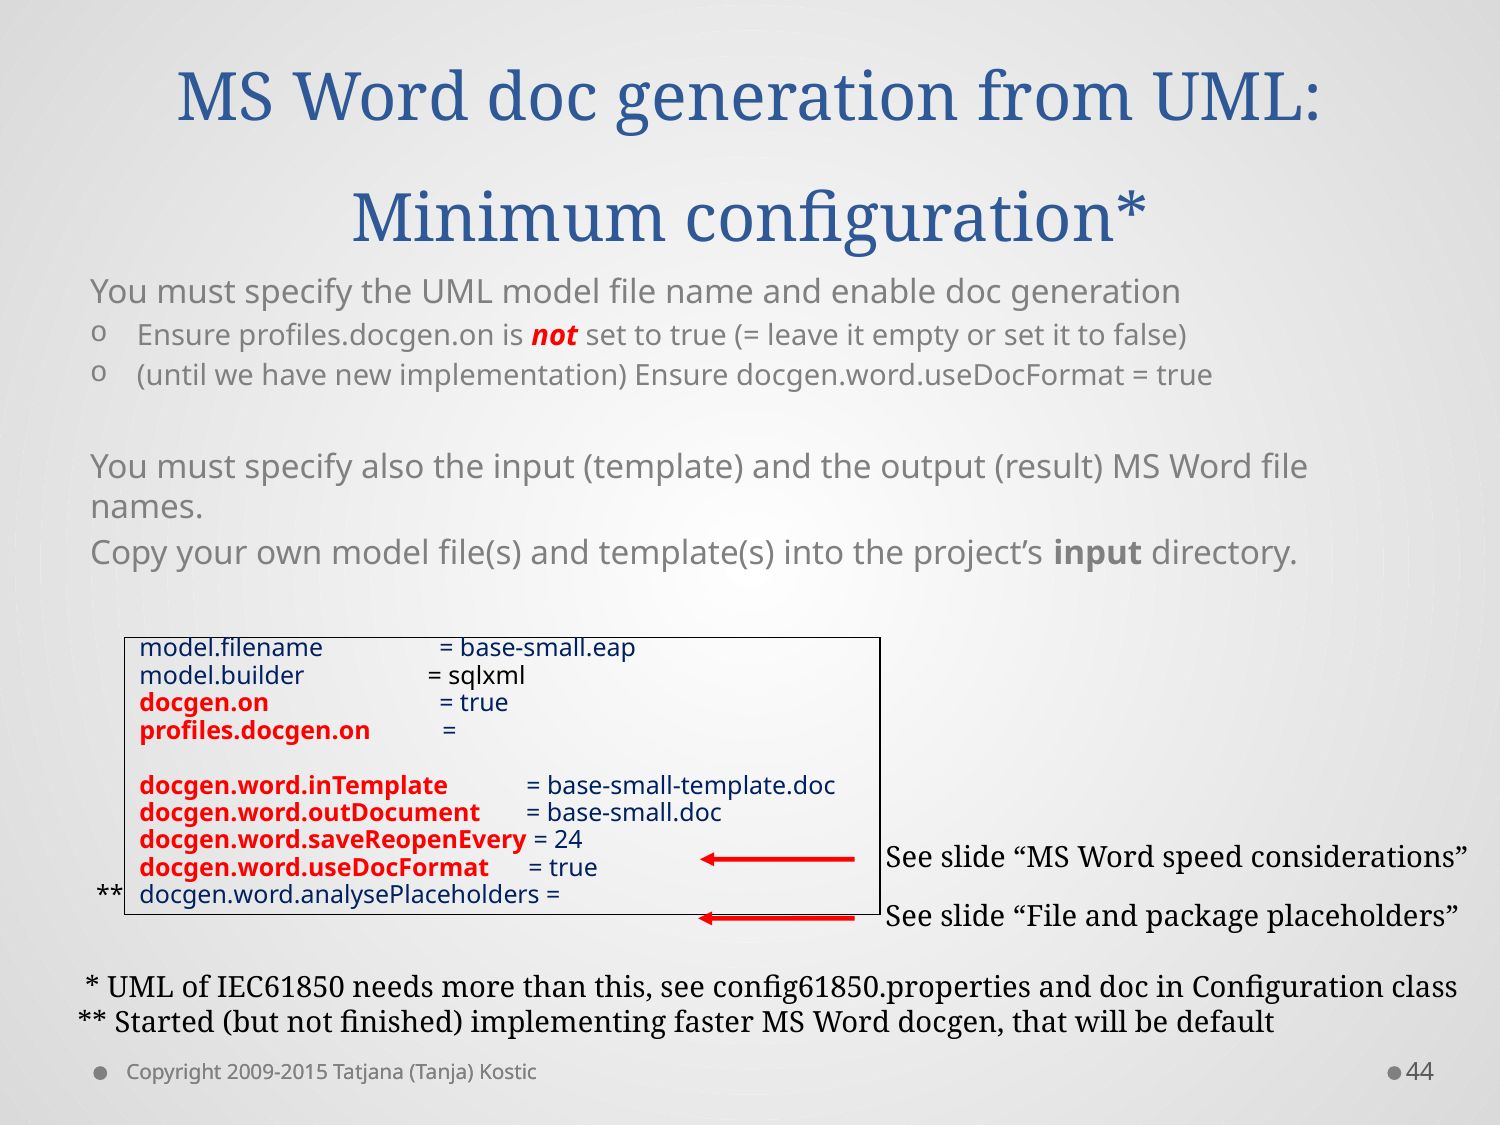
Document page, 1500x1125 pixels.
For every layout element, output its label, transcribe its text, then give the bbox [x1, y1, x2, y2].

title MS Word doc generation from UML: Minimum configuration* [75, 0, 1425, 262]
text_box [83, 637, 1471, 941]
text_box * UML of IEC61850 needs more than this, see config61850.properties and doc in Configuration class ** Started (but not finished) implementing faster MS Word docgen, that will be default [62, 960, 1474, 1046]
list You must specify the UML model file name and enable doc generation Ensure profiles.docgen.on is not set to true (= leave it empty or set it to false) (until we have new implementation) Ensure docgen.word.useDocFormat = true You must specify also the input (template) and the output (result) MS Word file names. Copy your own model file(s) and template(s) into the project’s input directory. [75, 262, 1425, 960]
slide_number 44 [1401, 1042, 1494, 1103]
